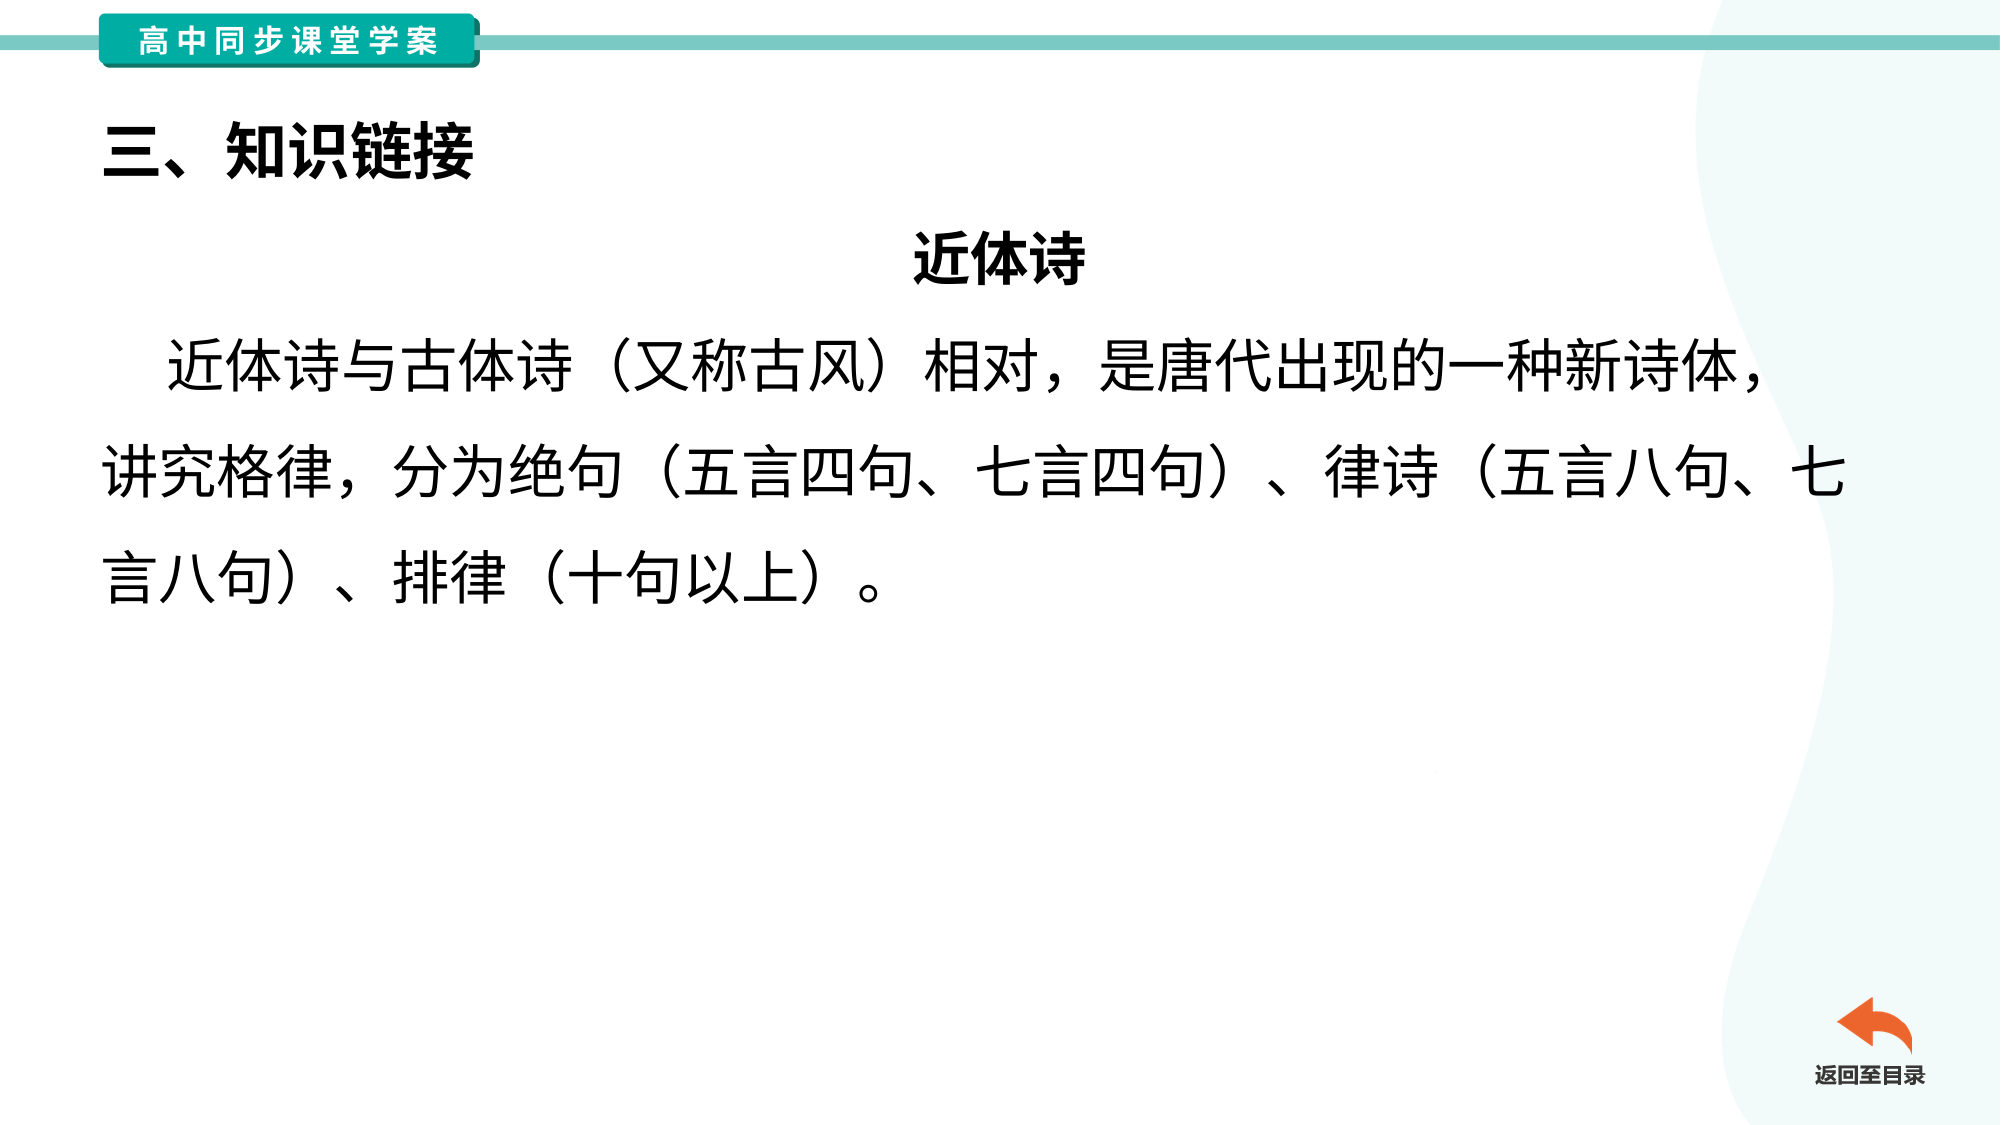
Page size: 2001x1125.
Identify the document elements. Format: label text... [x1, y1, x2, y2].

text_box 近体诗 近体诗与古体诗（又称古风）相对，是唐代出现的一种新诗体， 讲究格律，分为绝句（五言四句、七言四句）、律诗（五言八句、七 言八句）、排律（十句以上）。 [100, 186, 1899, 612]
picture [0, 0, 2000, 1125]
text_box 三、知识链接 [100, 76, 1899, 186]
